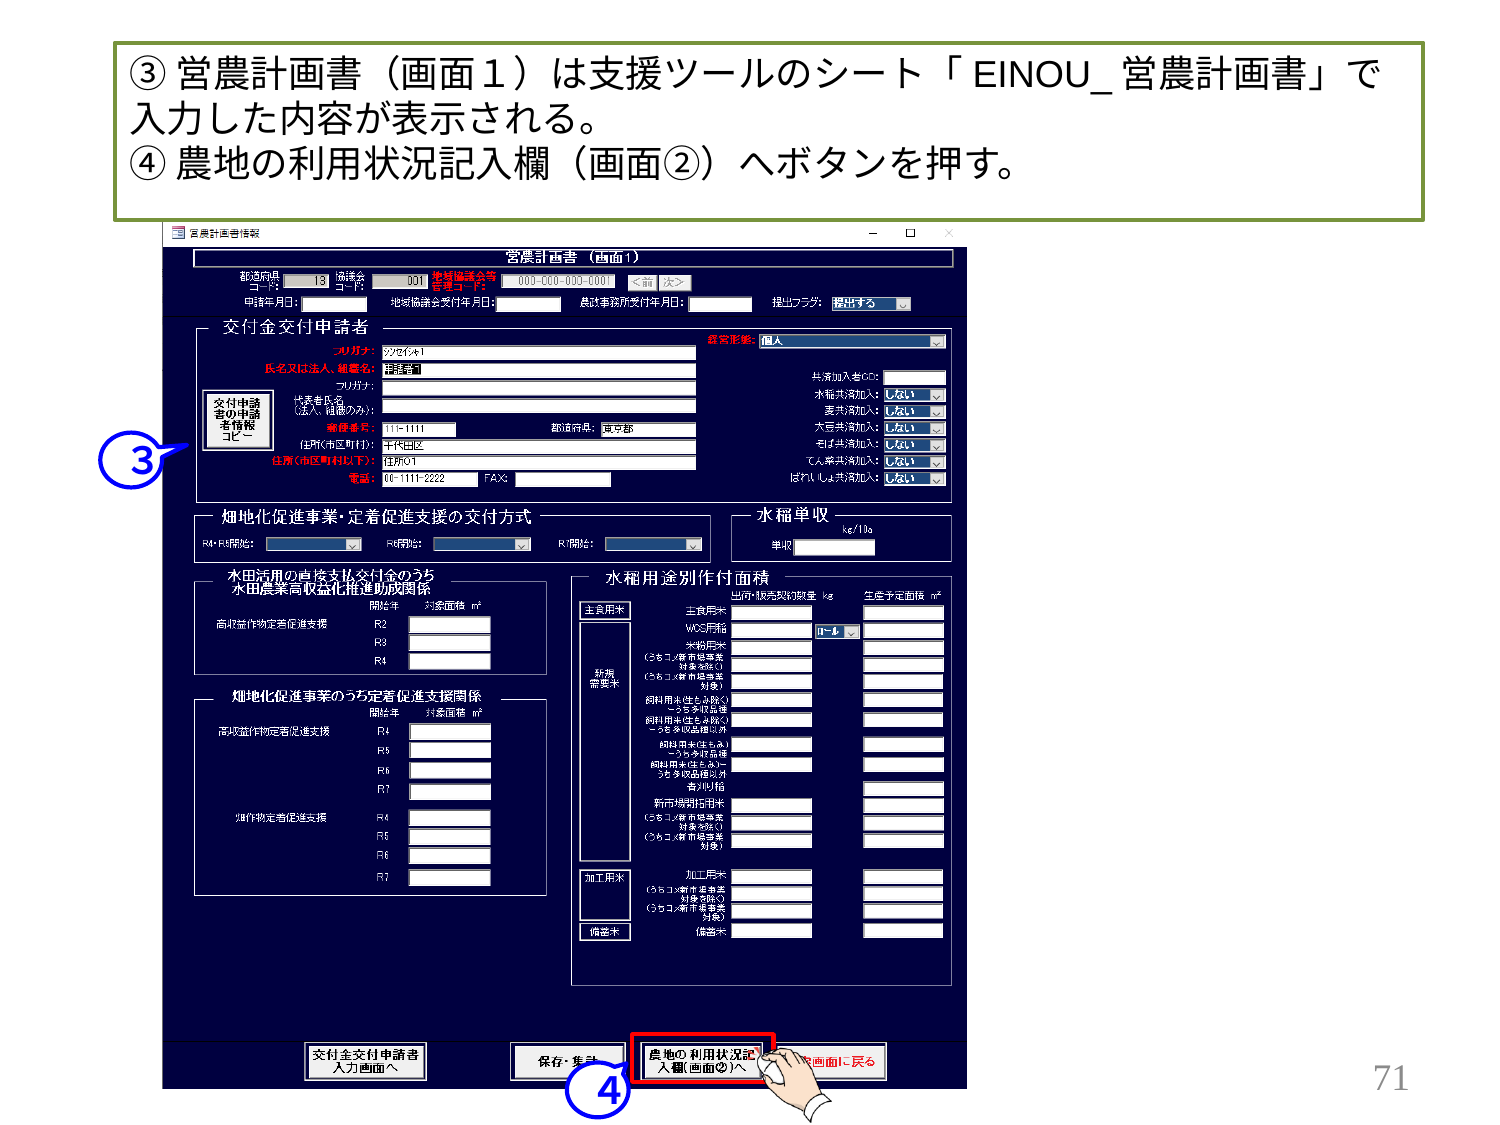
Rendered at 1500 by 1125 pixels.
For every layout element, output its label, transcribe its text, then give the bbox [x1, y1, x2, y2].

slide_number 70 [1074, 1045, 1425, 1106]
text_box ３ [98, 430, 156, 490]
text_box ４ [565, 1096, 630, 1120]
picture [161, 219, 967, 1125]
text_box ③営農計画書（画面１）は支援ツールのシート「EINOU_営農計画書」で入力した内容が表示される。 ④農地の利用状況記入欄（画面②）へボタンを押す。 [113, 41, 1425, 222]
